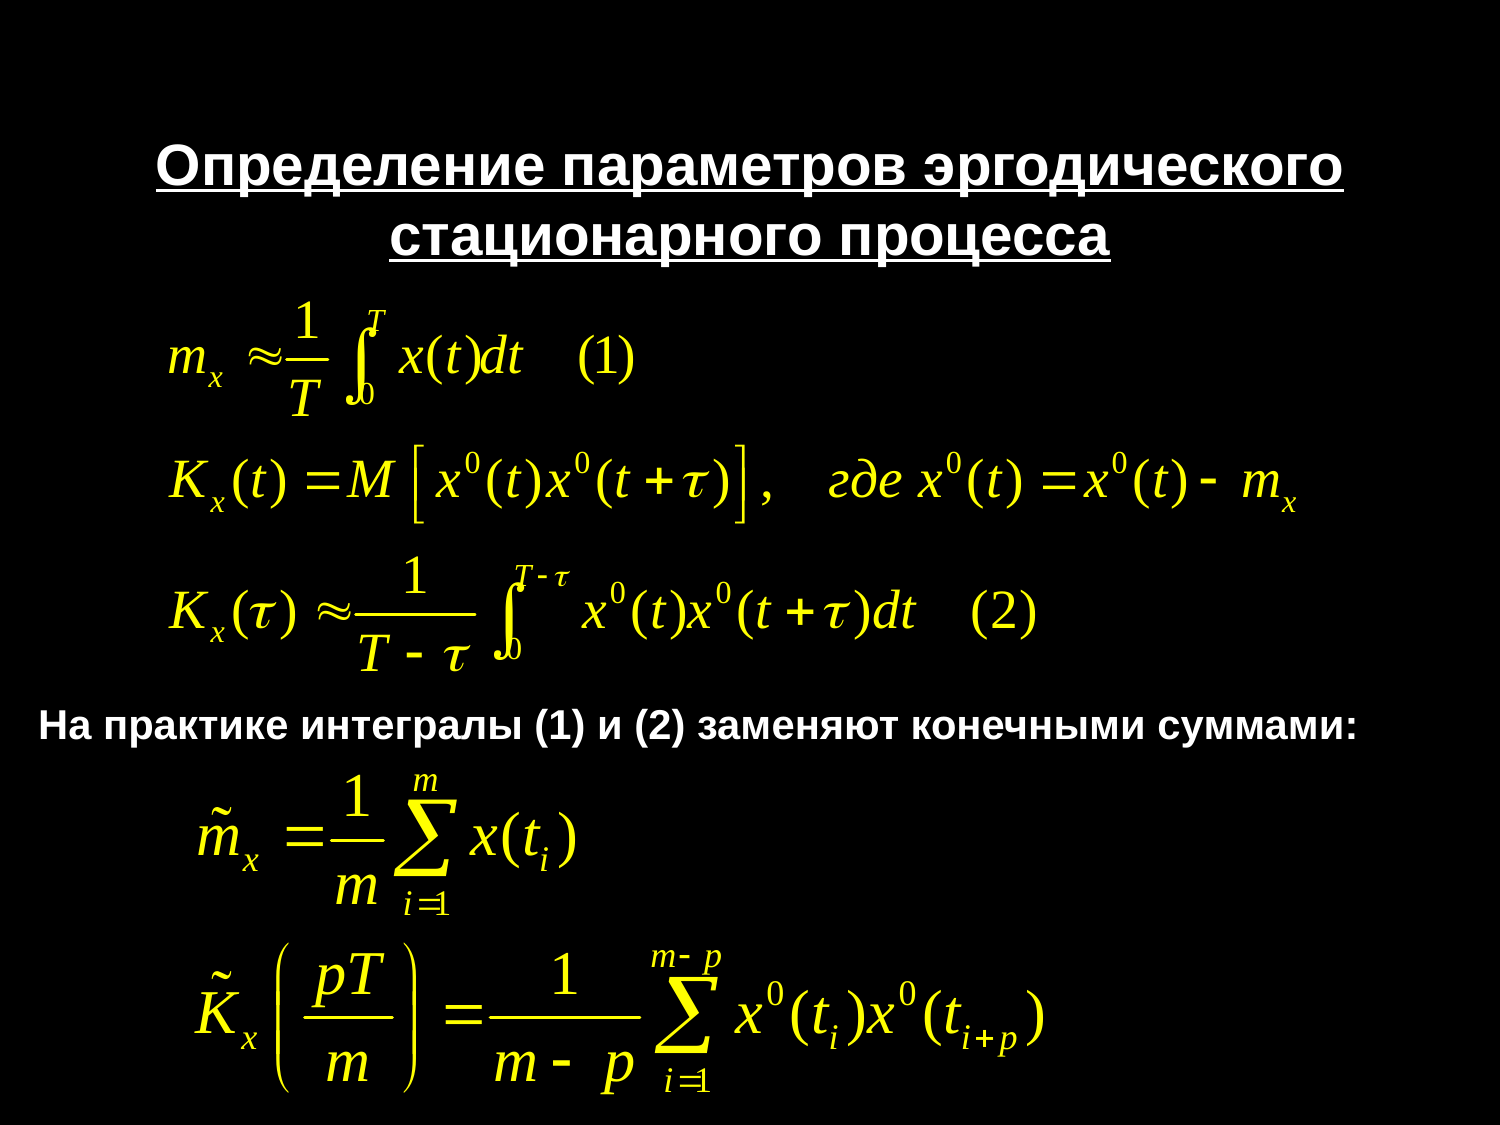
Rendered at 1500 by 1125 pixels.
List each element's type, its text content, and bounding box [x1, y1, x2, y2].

text_box На практике интегралы (1) и (2) заменяют конечными суммами: [23, 690, 1375, 756]
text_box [187, 751, 589, 927]
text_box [183, 929, 1058, 1107]
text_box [159, 284, 1312, 684]
text_box Определение параметров эргодического стационарного процесса [0, 101, 1500, 293]
